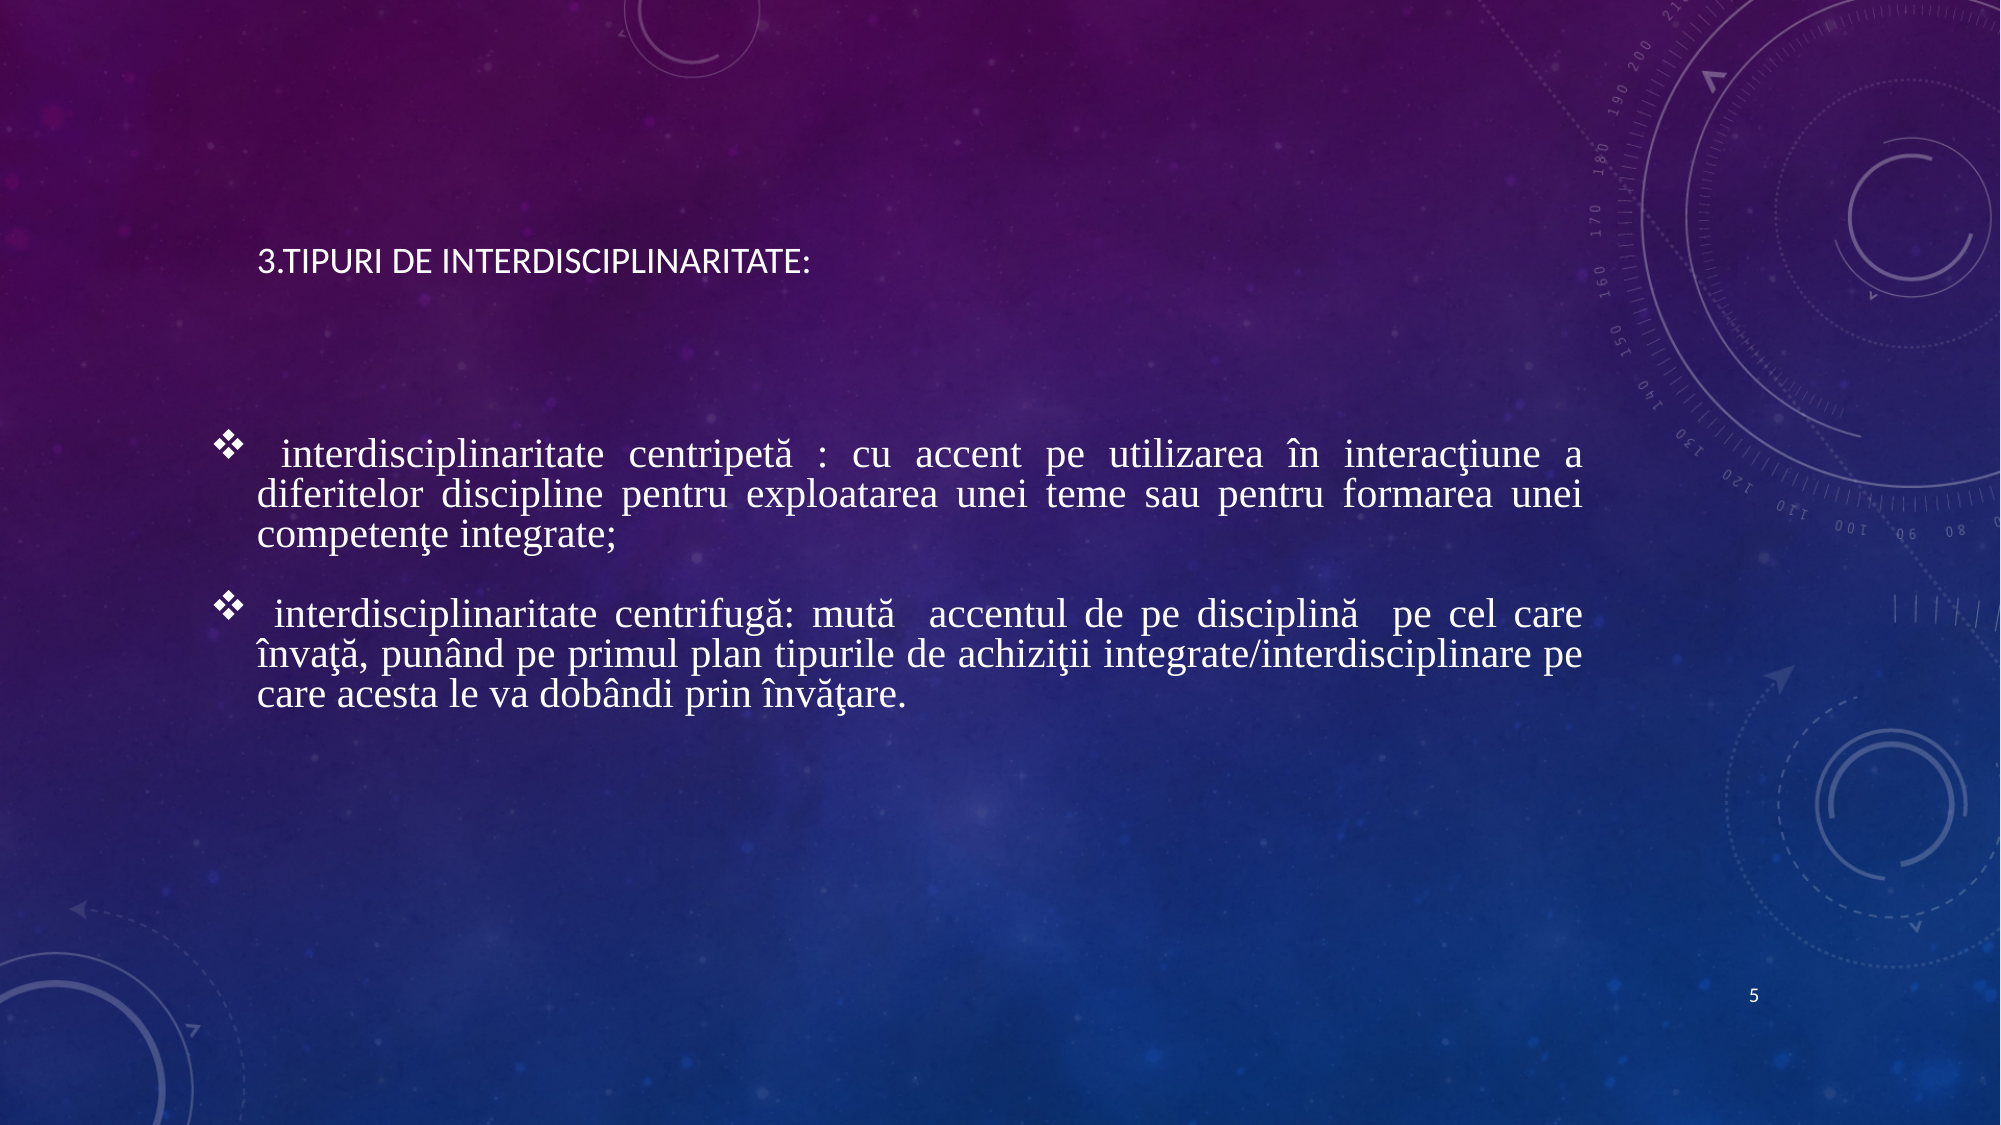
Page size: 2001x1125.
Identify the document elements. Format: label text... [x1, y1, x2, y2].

text_box 3.TIPURI DE INTERDISCIPLINARITATE: [241, 228, 1225, 289]
picture [0, 0, 2001, 1125]
text_box interdisciplinaritate centripetă : cu accent pe utilizarea în interacţiune a diferitelor discipline pentru exploatarea unei teme sau pentru formarea unei competenţe integrate; interdisciplinaritate centrifugă: mută accentul de pe disciplină pe cel care învaţă, punând pe primul plan tipurile de achiziţii integrate/interdisciplinare pe care acesta le va dobândi prin învăţare. [195, 427, 1600, 723]
slide_number 5 [1684, 963, 1775, 1025]
